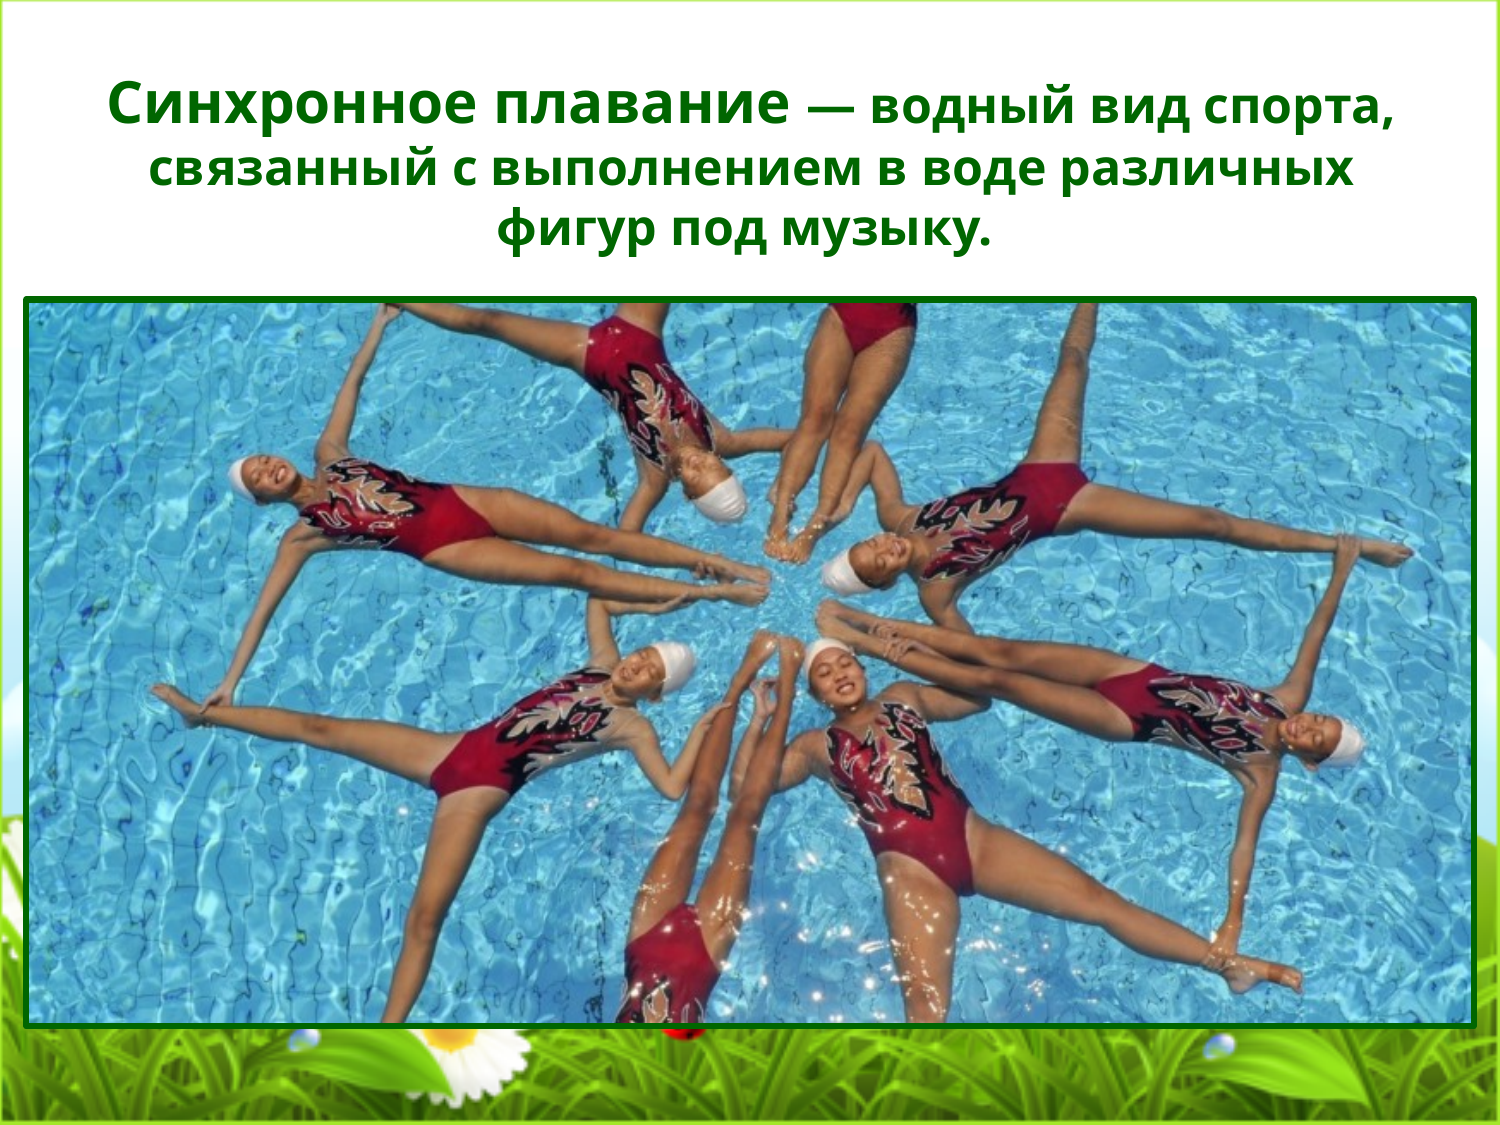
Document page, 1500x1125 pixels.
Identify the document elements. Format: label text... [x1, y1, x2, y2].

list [29, 302, 1471, 1024]
title Синхронное плавание — водный вид спорта, связанный с выполнением в воде различных фигур под музыку. [76, 66, 1427, 254]
picture [0, 0, 1500, 1125]
